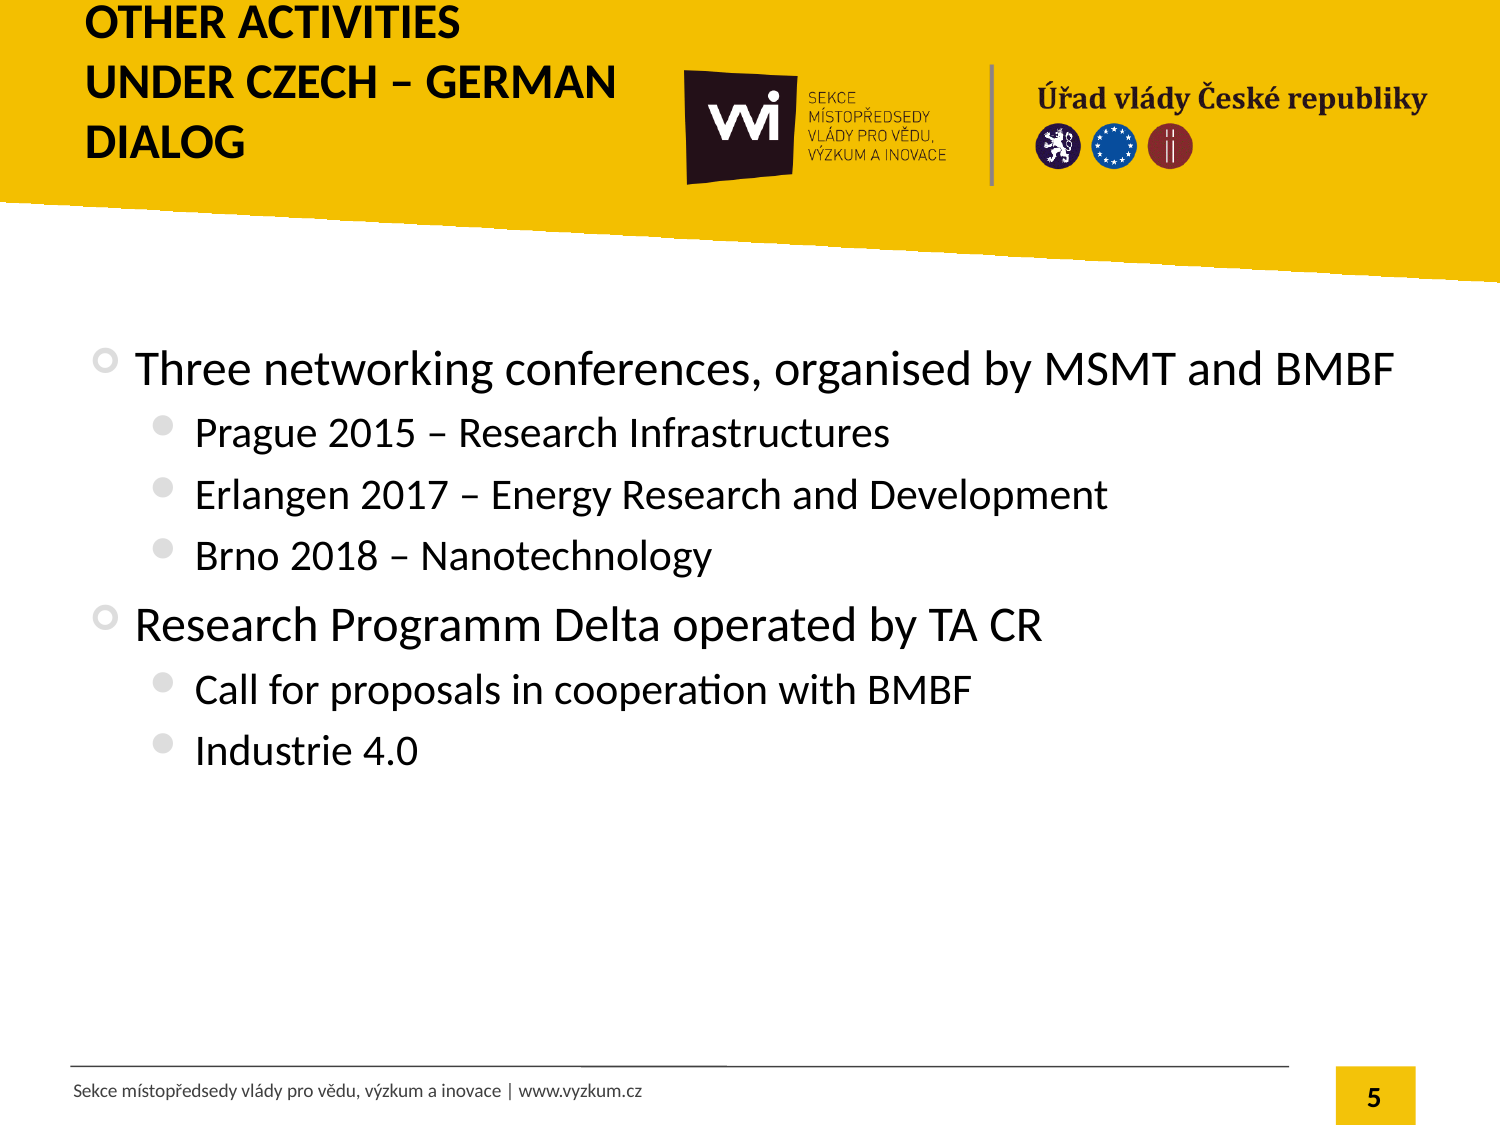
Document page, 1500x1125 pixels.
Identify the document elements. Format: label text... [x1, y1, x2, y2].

title Other activities under Czech – German Dialog [70, 93, 633, 176]
list Three networking conferences, organised by MSMT and BMBF Prague 2015 – Research Infrastructures Erlangen 2017 – Energy Research and Development Brno 2018 – Nanotechnology Research Programm Delta operated by TA CR Call for proposals in cooperation with BMBF Industrie 4.0 [75, 328, 1418, 985]
slide_number 5 [1324, 1066, 1425, 1125]
picture [0, 0, 1500, 284]
